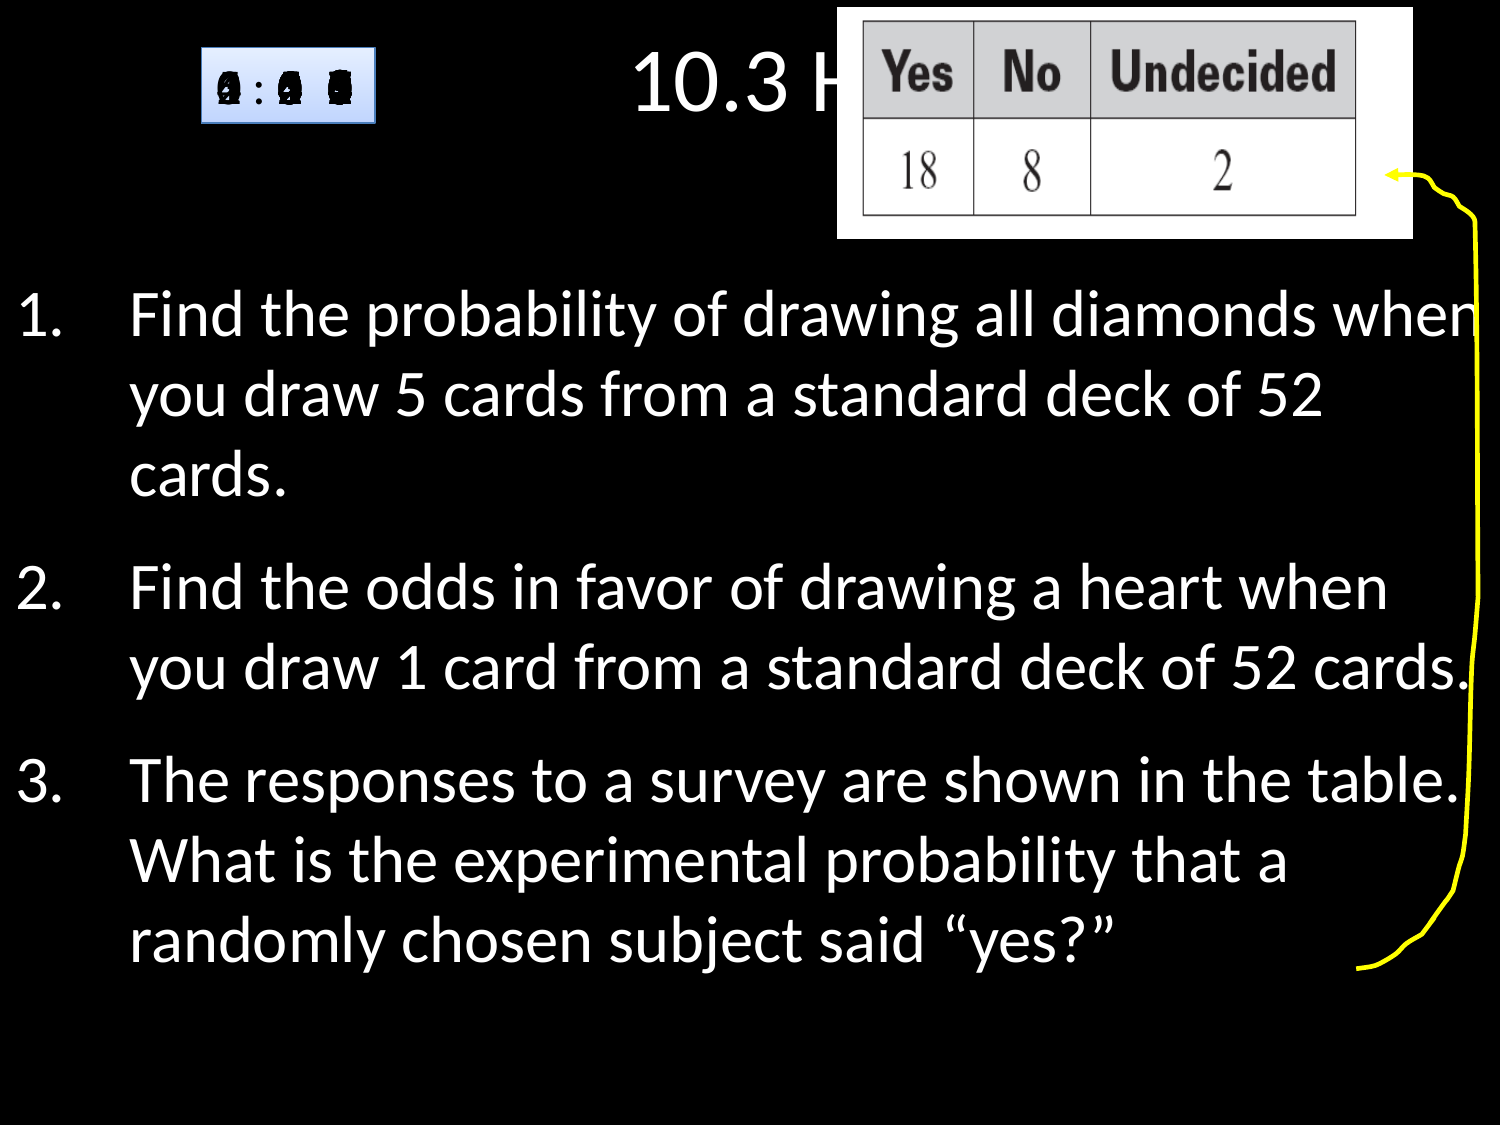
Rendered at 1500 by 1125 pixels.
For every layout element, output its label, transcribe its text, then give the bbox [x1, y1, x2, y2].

text_box [1355, 172, 1481, 971]
text_box [201, 47, 376, 124]
text_box 9 [312, 47, 363, 123]
text_box : [252, 47, 262, 123]
list Find the probability of drawing all diamonds when you draw 5 cards from a standard deck of 52 cards. Find the odds in favor of drawing a heart when you draw 1 card from a standard deck of 52 cards. The responses to a survey are shown in the table. What is the experimental probability that a randomly chosen subject said “yes?” [0, 262, 1500, 1038]
picture [837, 7, 1413, 239]
title 10.3 Homework Quiz [75, 0, 1425, 150]
text_box 0 [262, 47, 312, 123]
text_box 0 [201, 47, 252, 123]
